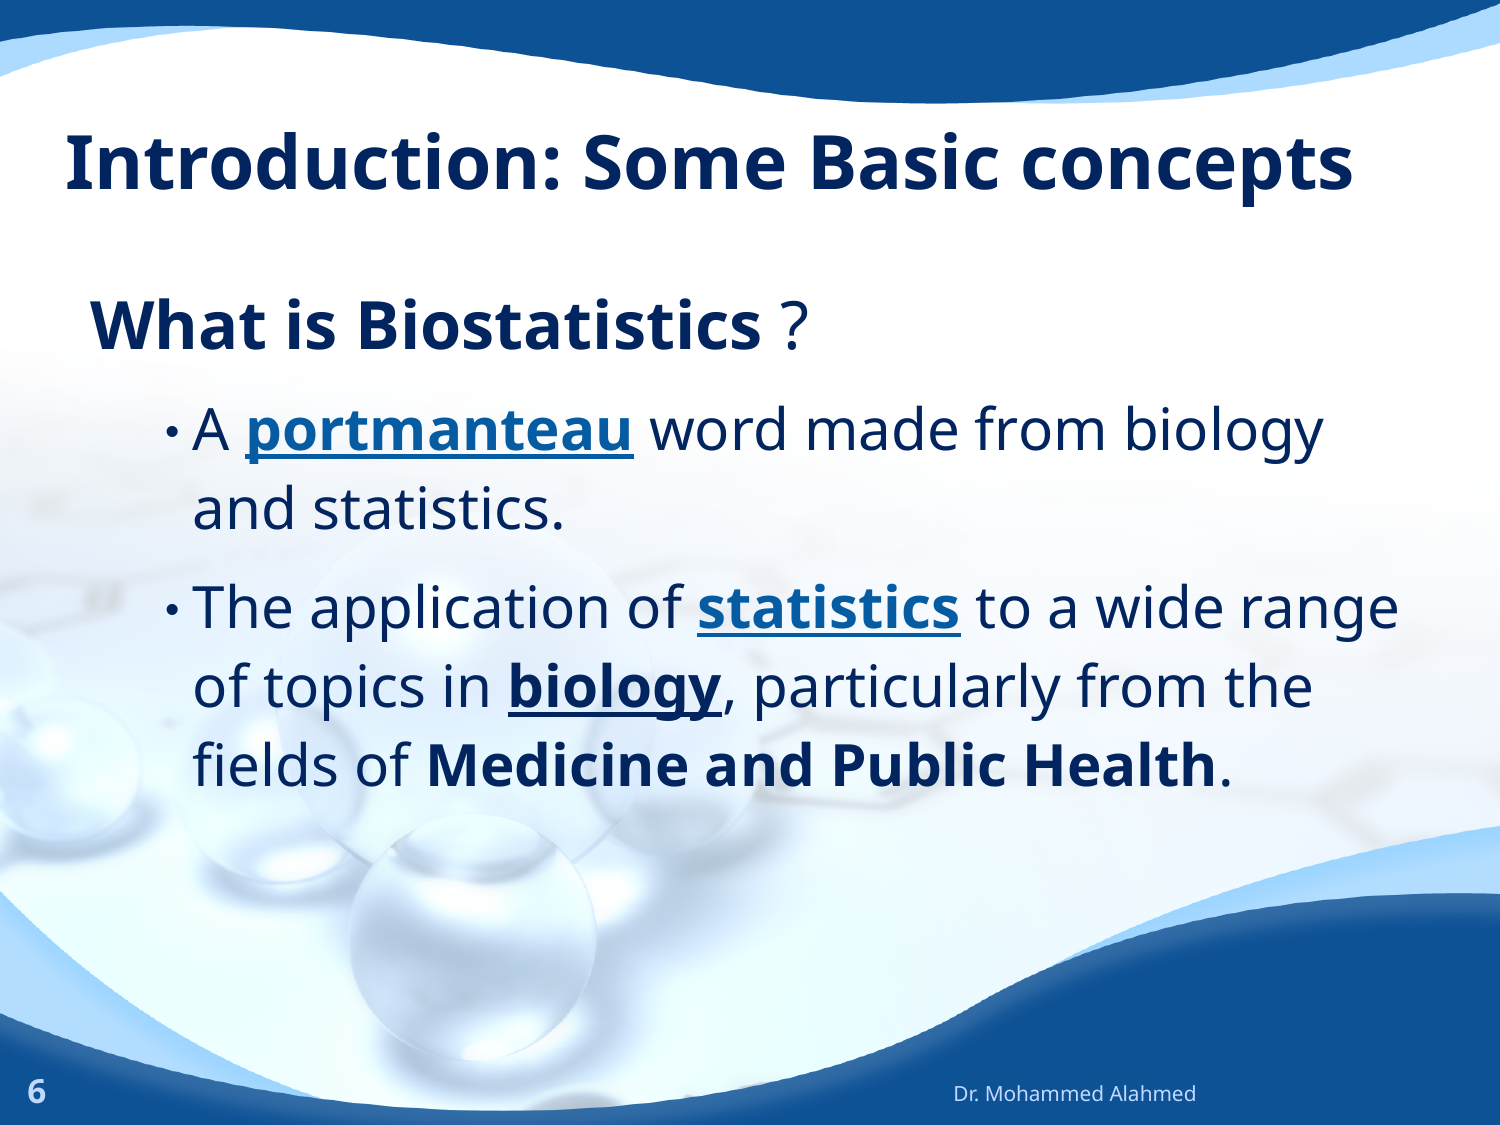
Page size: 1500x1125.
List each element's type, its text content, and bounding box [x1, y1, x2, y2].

picture [0, 0, 1500, 1125]
title Introduction: Some Basic concepts [50, 107, 1400, 213]
slide_number 6 [12, 1062, 363, 1123]
list What is Biostatistics ? A portmanteau word made from biology and statistics. The application of statistics to a wide range of topics in biology, particularly from the fields of Medicine and Public Health. [75, 275, 1425, 875]
footer Dr. Mohammed Alahmed [837, 1073, 1313, 1125]
